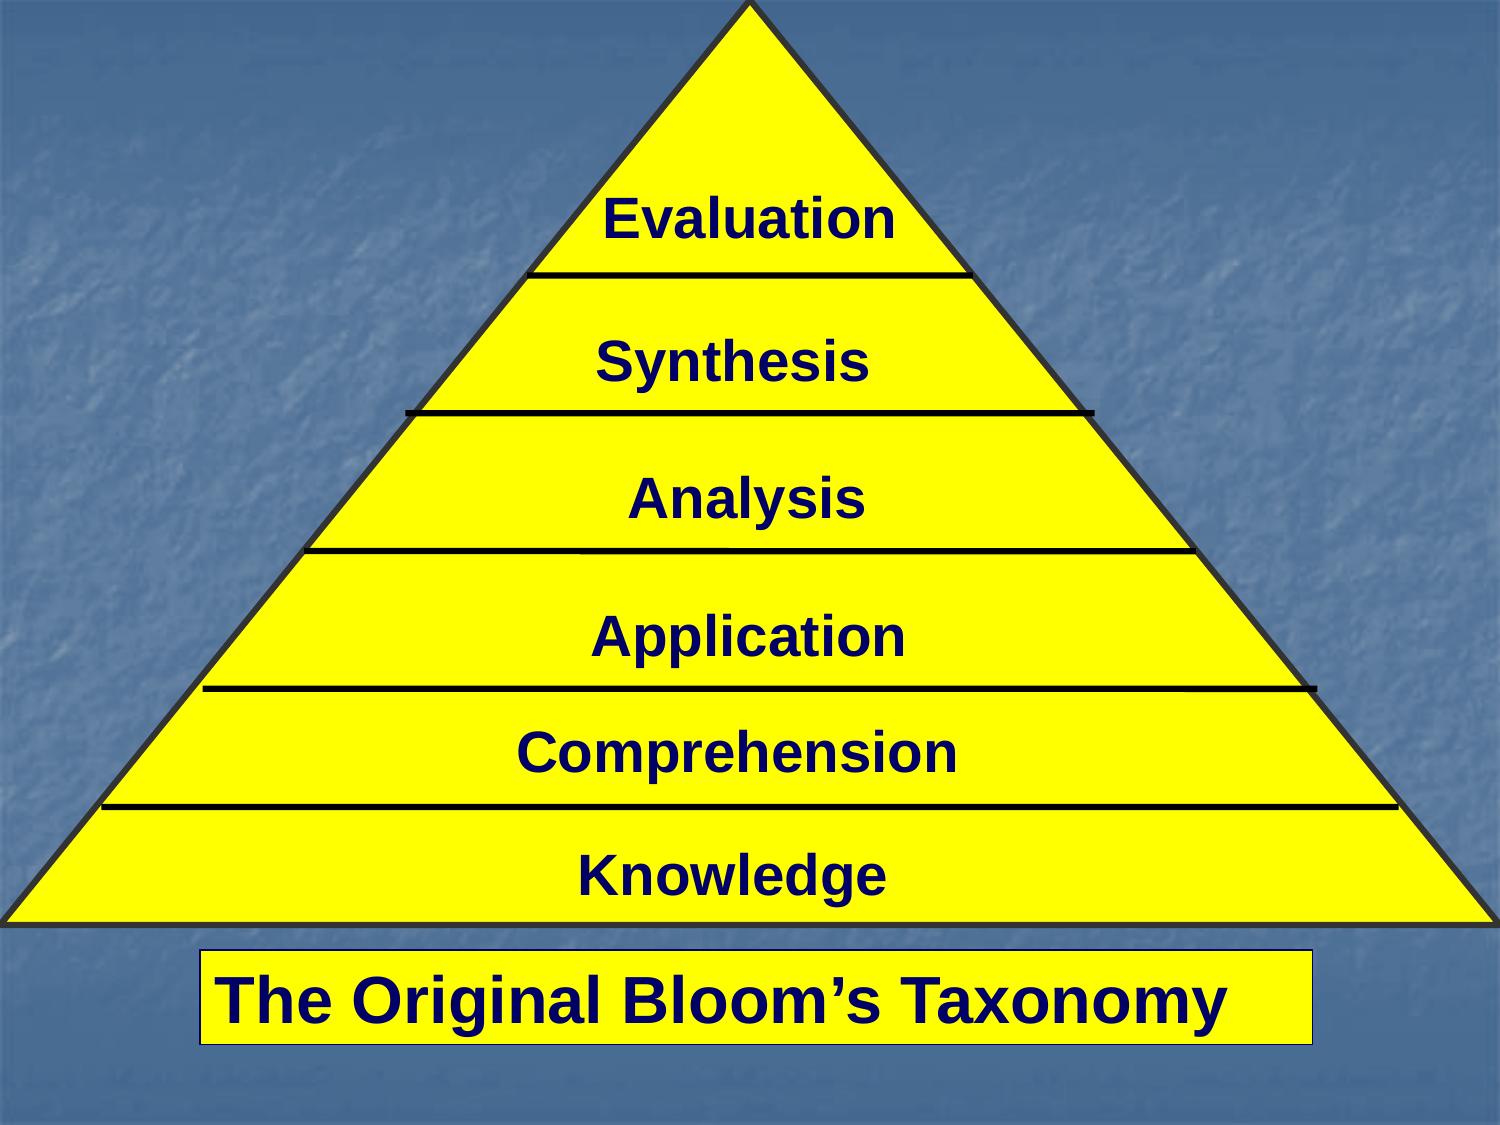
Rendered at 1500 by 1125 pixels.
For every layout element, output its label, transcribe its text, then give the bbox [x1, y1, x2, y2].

text_box The Original Bloom’s Taxonomy [199, 949, 1313, 1045]
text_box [0, 0, 1500, 926]
